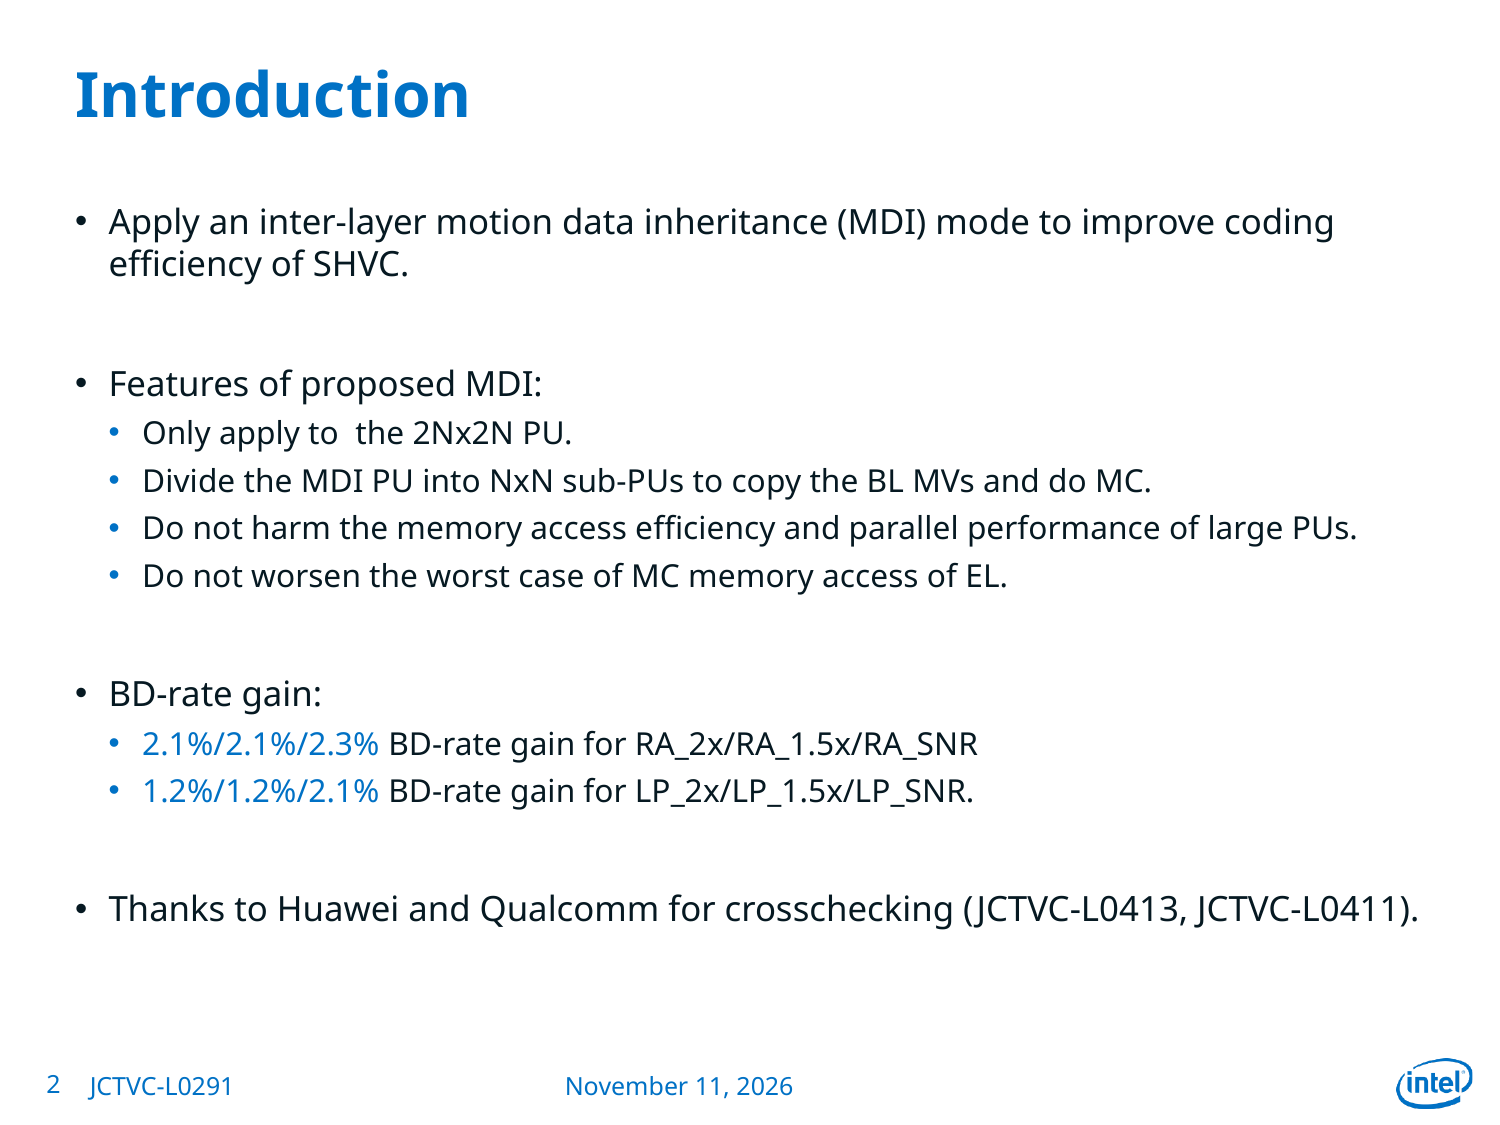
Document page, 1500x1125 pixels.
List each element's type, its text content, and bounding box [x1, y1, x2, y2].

slide_number 2 [0, 1062, 75, 1109]
footer JCTVC-L0291 [75, 1062, 549, 1109]
title Introduction [75, 67, 1425, 175]
list Apply an inter-layer motion data inheritance (MDI) mode to improve coding efficiency of SHVC. Features of proposed MDI: Only apply to the 2Nx2N PU. Divide the MDI PU into NxN sub-PUs to copy the BL MVs and do MC. Do not harm the memory access efficiency and parallel performance of large PUs. Do not worsen the worst case of MC memory access of EL. BD-rate gain: 2.1%/2.1%/2.3% BD-rate gain for RA_2x/RA_1.5x/RA_SNR 1.2%/1.2%/2.1% BD-rate gain for LP_2x/LP_1.5x/LP_SNR. Thanks to Huawei and Qualcomm for crosschecking (JCTVC-L0413, JCTVC-L0411). [75, 200, 1425, 975]
picture [1396, 1058, 1473, 1109]
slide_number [549, 1062, 844, 1109]
